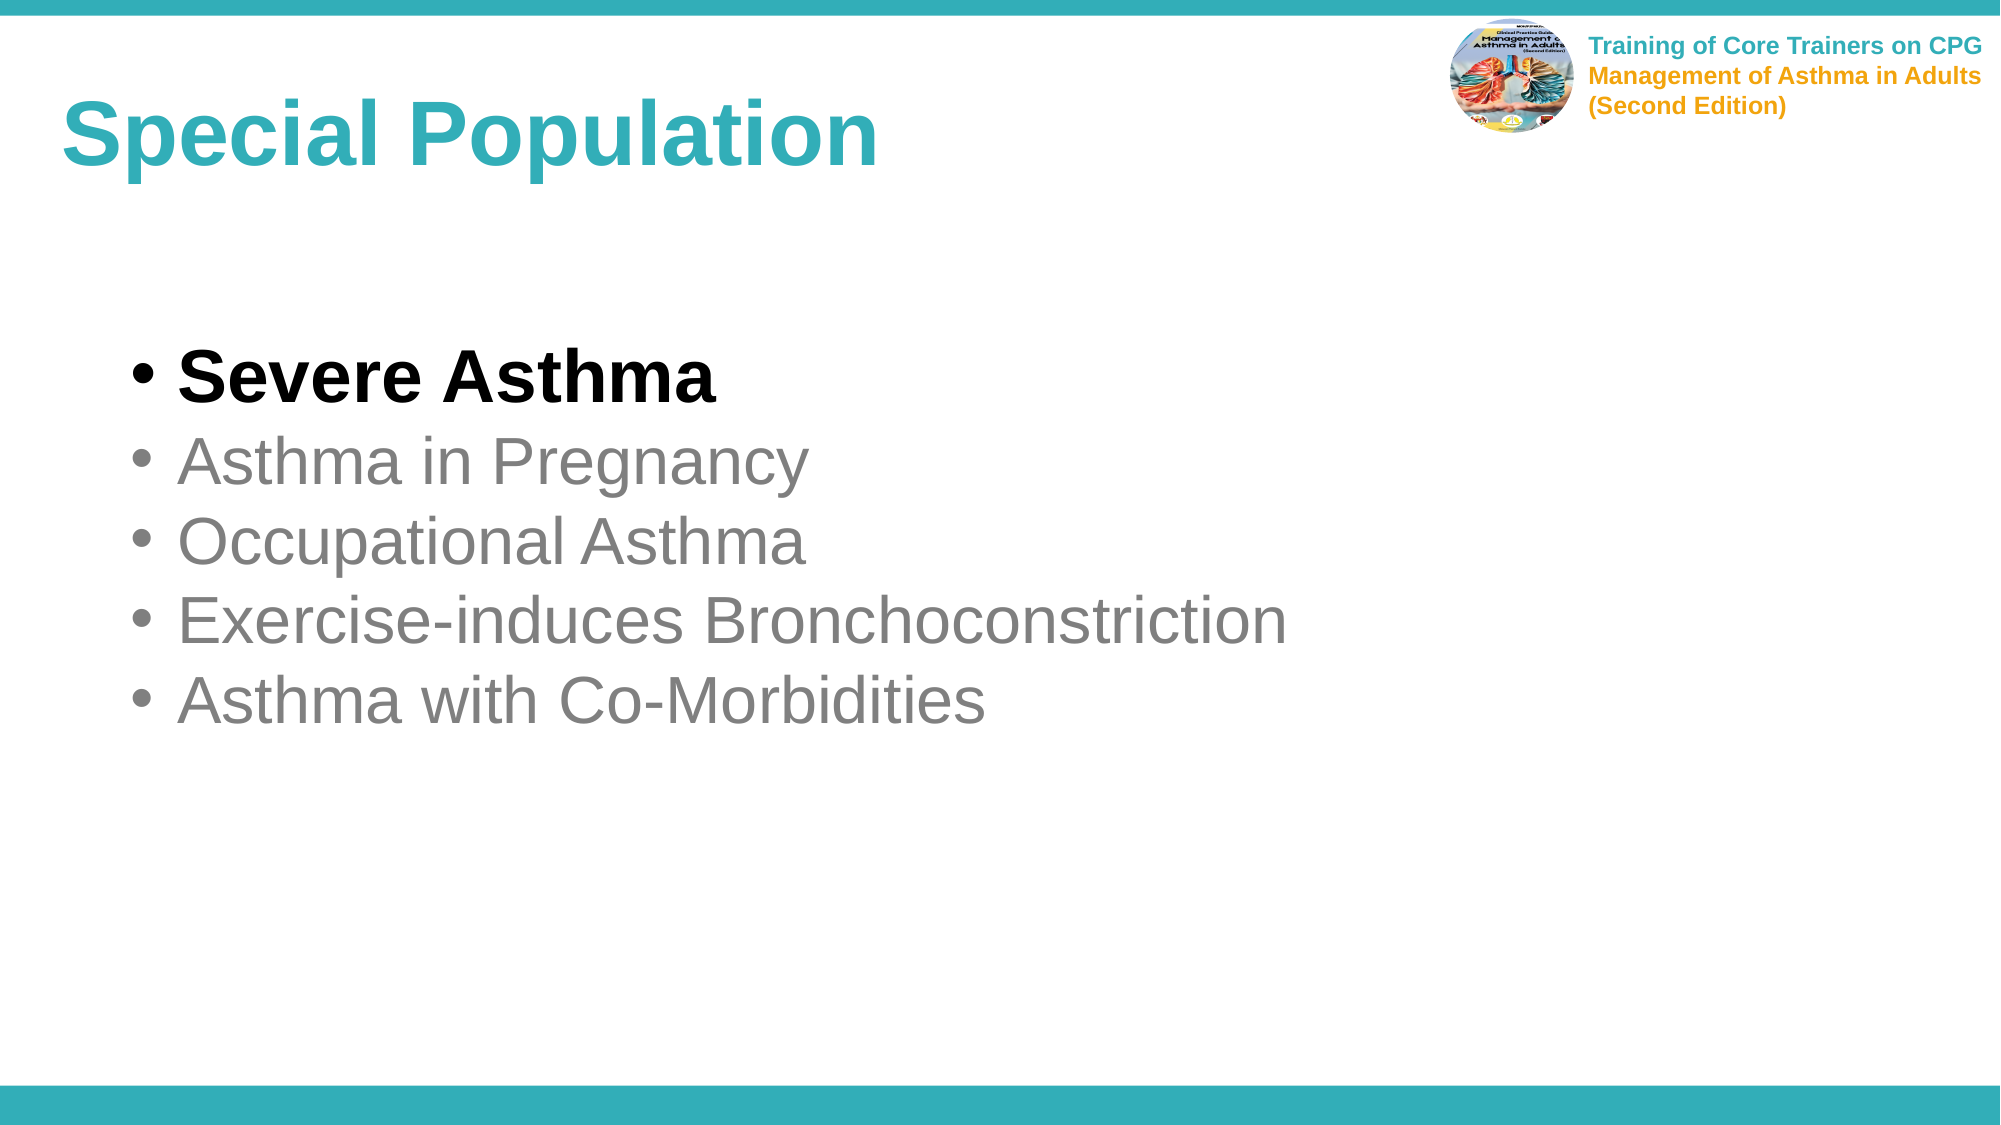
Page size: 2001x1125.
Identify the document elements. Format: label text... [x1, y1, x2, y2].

picture [1451, 18, 1573, 65]
text_box Severe Asthma Asthma in Pregnancy Occupational Asthma Exercise-induces Bronchoconstriction Asthma with Co-Morbidities [115, 320, 1526, 745]
list Special Population [46, 65, 2000, 192]
